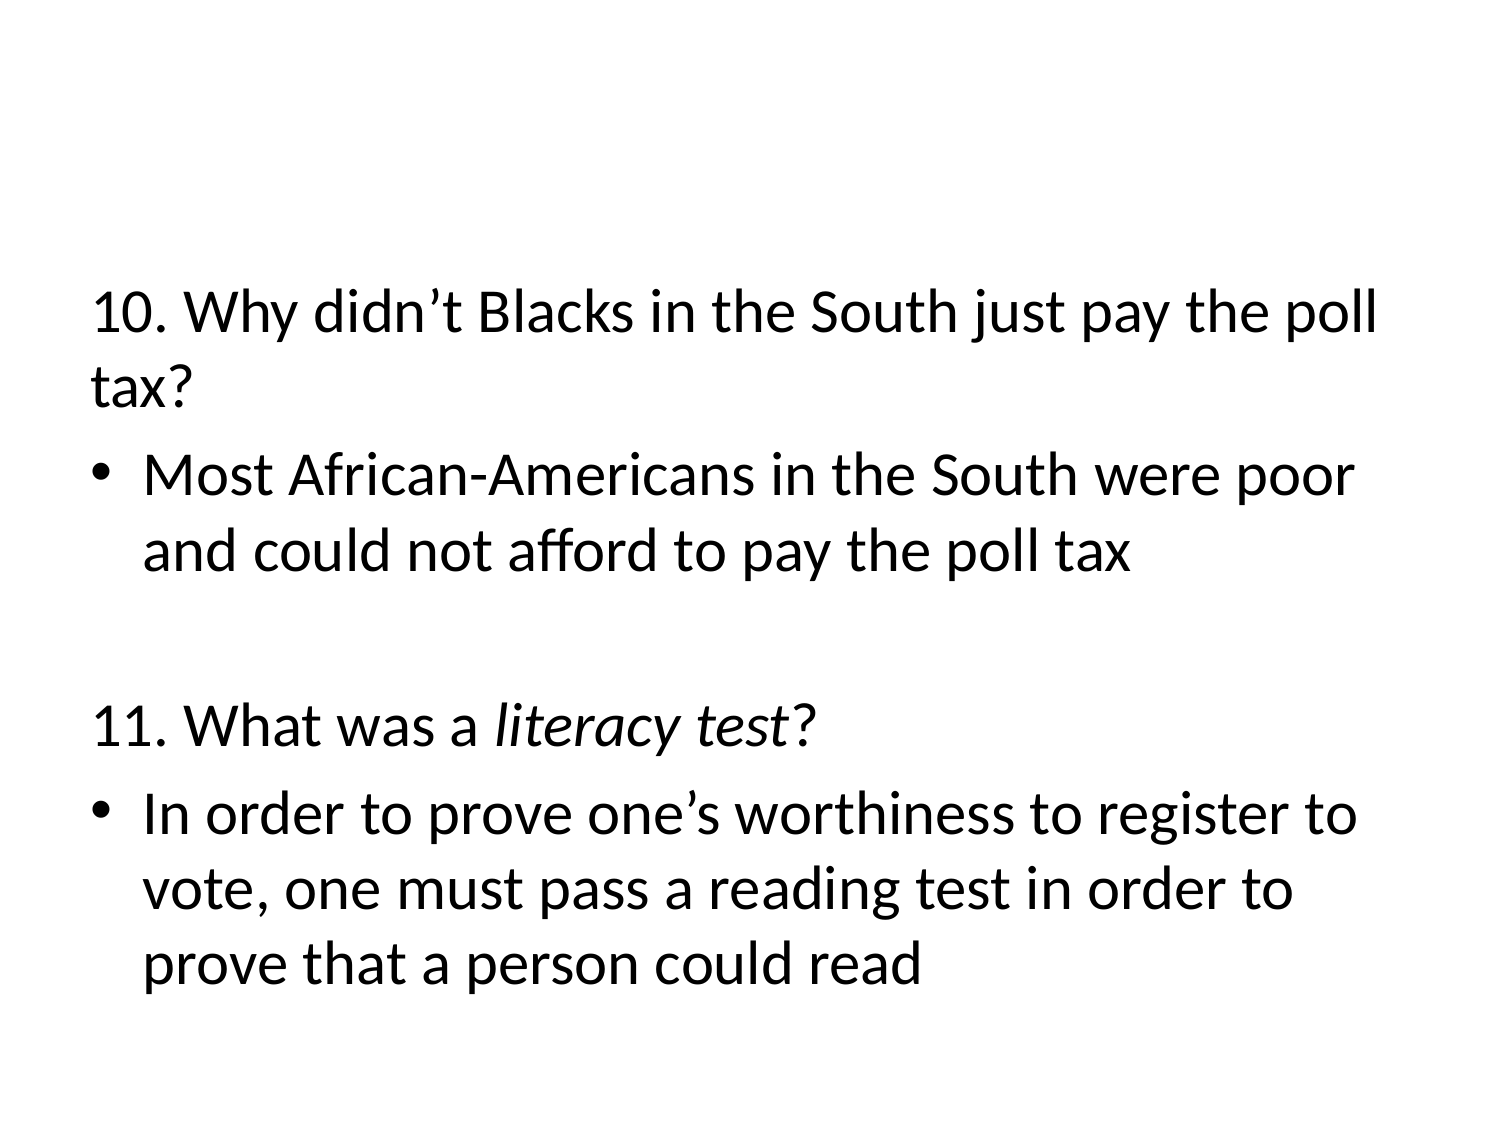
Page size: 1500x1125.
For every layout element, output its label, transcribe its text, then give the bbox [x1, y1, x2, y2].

list 10. Why didn’t Blacks in the South just pay the poll tax? Most African-Americans in the South were poor and could not afford to pay the poll tax 11. What was a literacy test? In order to prove one’s worthiness to register to vote, one must pass a reading test in order to prove that a person could read [75, 262, 1425, 1005]
